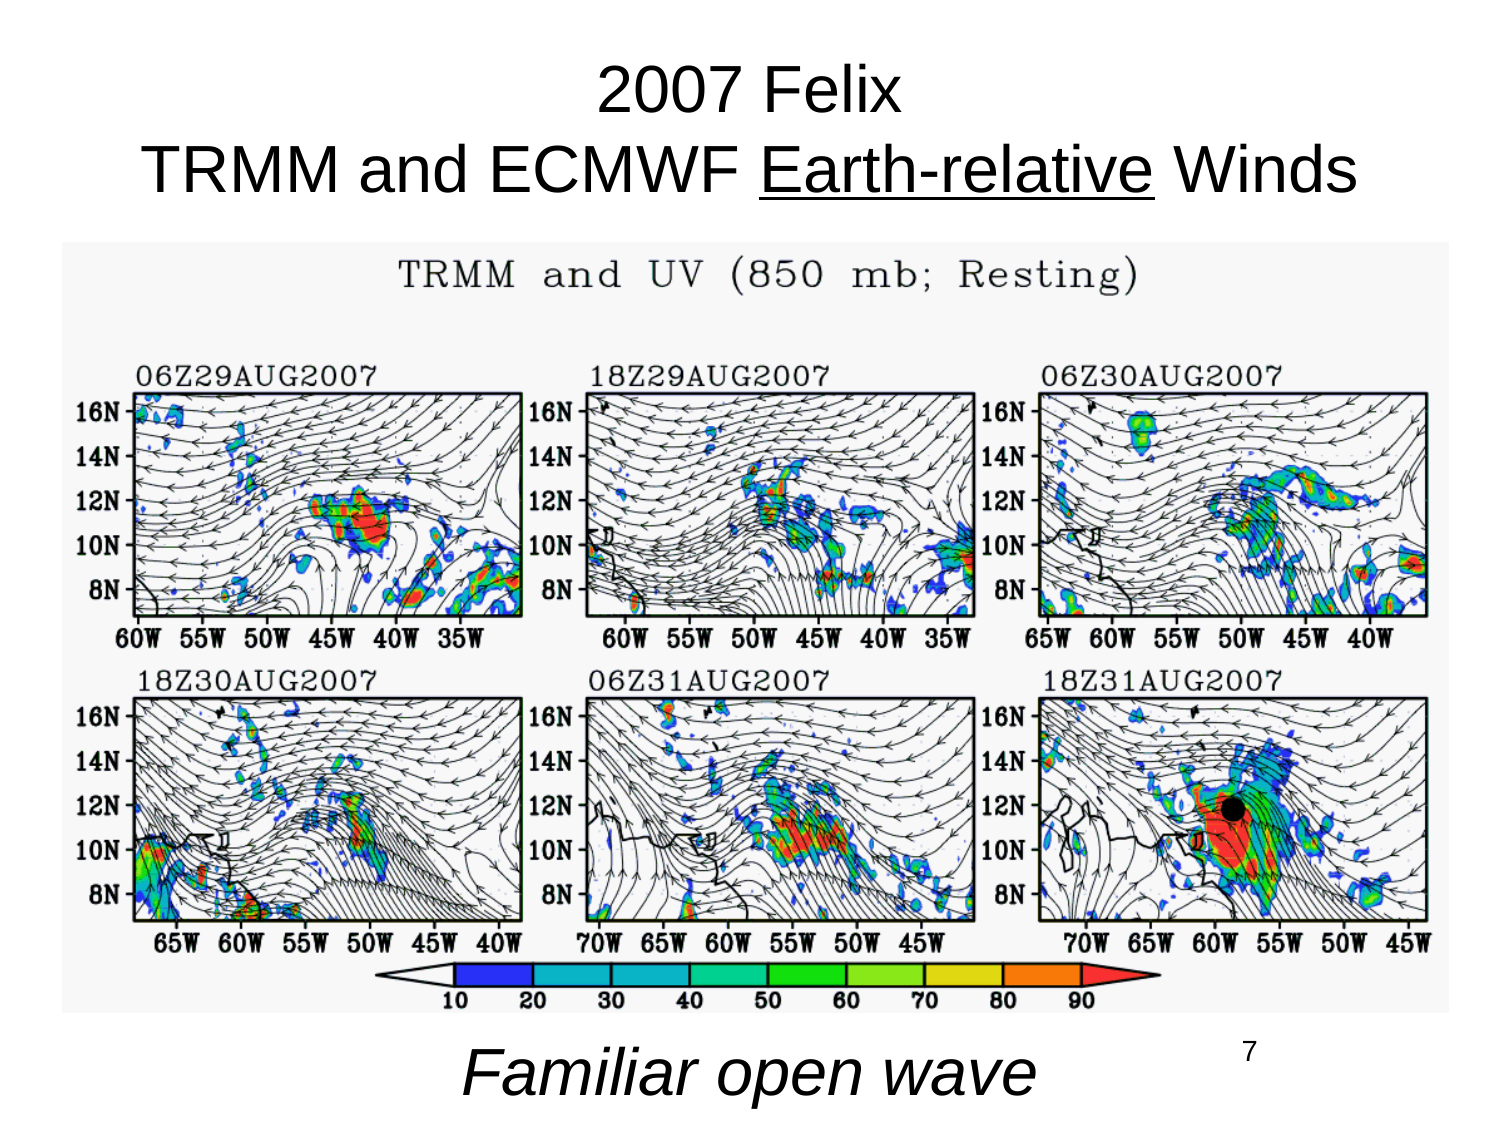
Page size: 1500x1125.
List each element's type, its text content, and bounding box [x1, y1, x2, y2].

picture [62, 242, 1449, 1013]
title 2007 Felix TRMM and ECMWF Earth-relative Winds [37, 2, 1463, 250]
text_box Familiar open wave [37, 1024, 1463, 1113]
